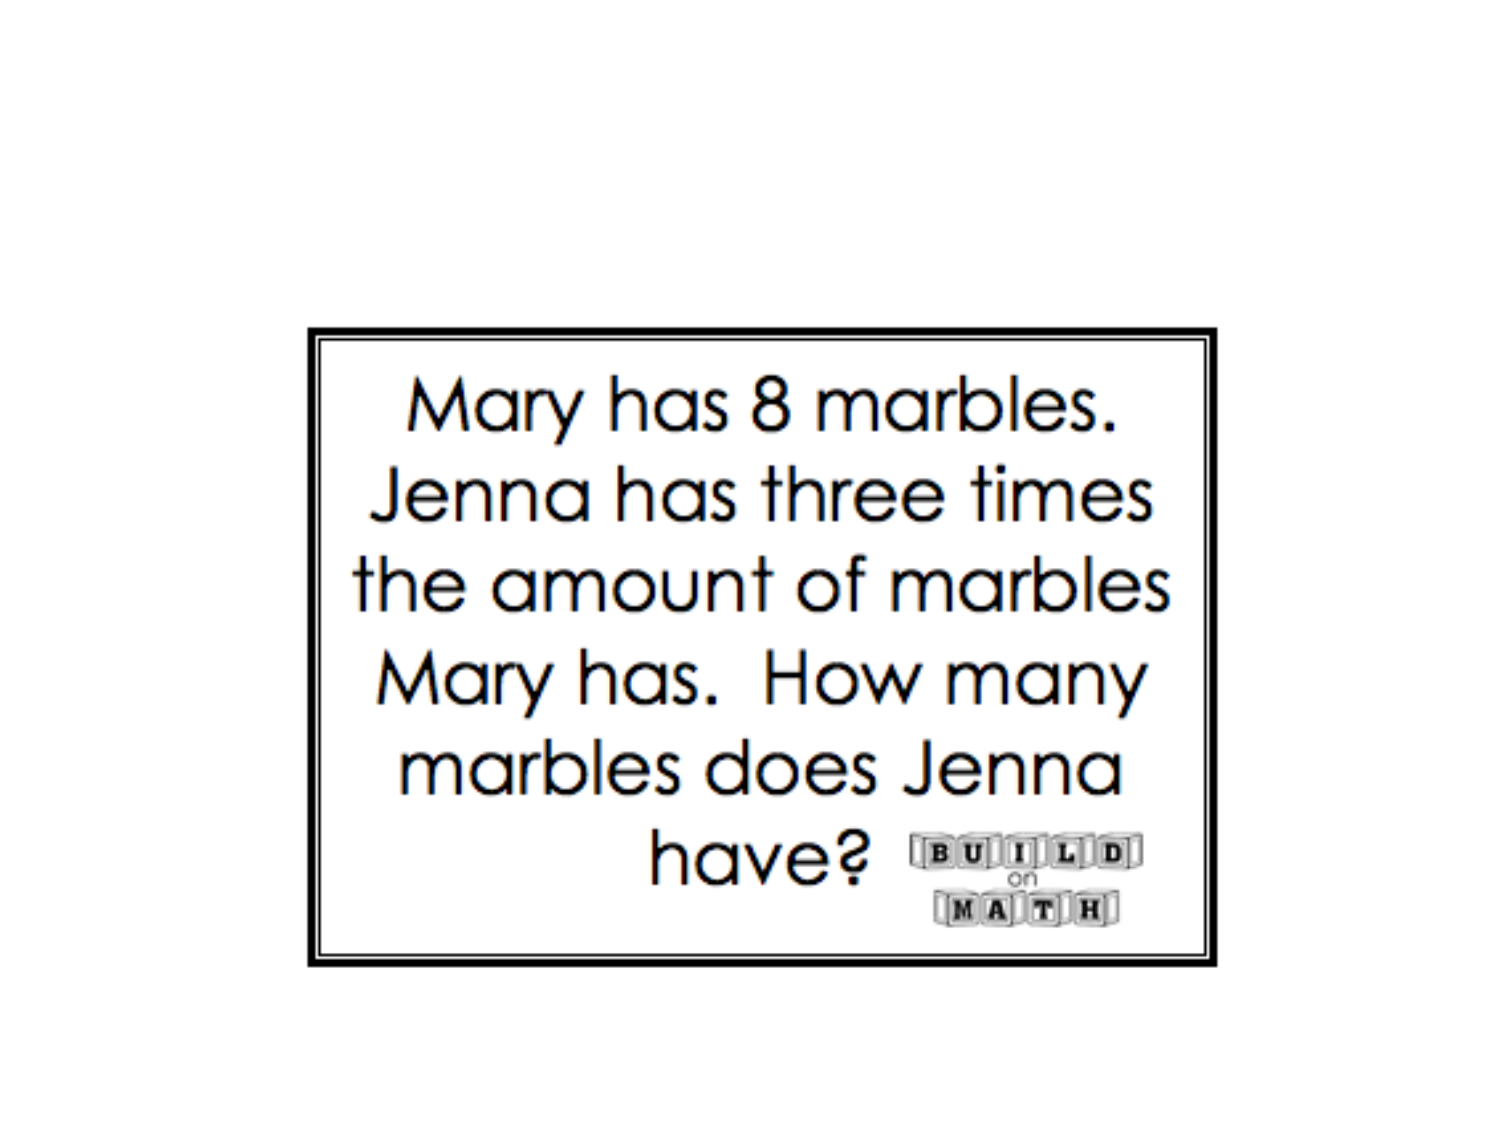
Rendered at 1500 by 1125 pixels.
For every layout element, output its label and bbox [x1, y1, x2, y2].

list [74, 262, 1426, 1006]
